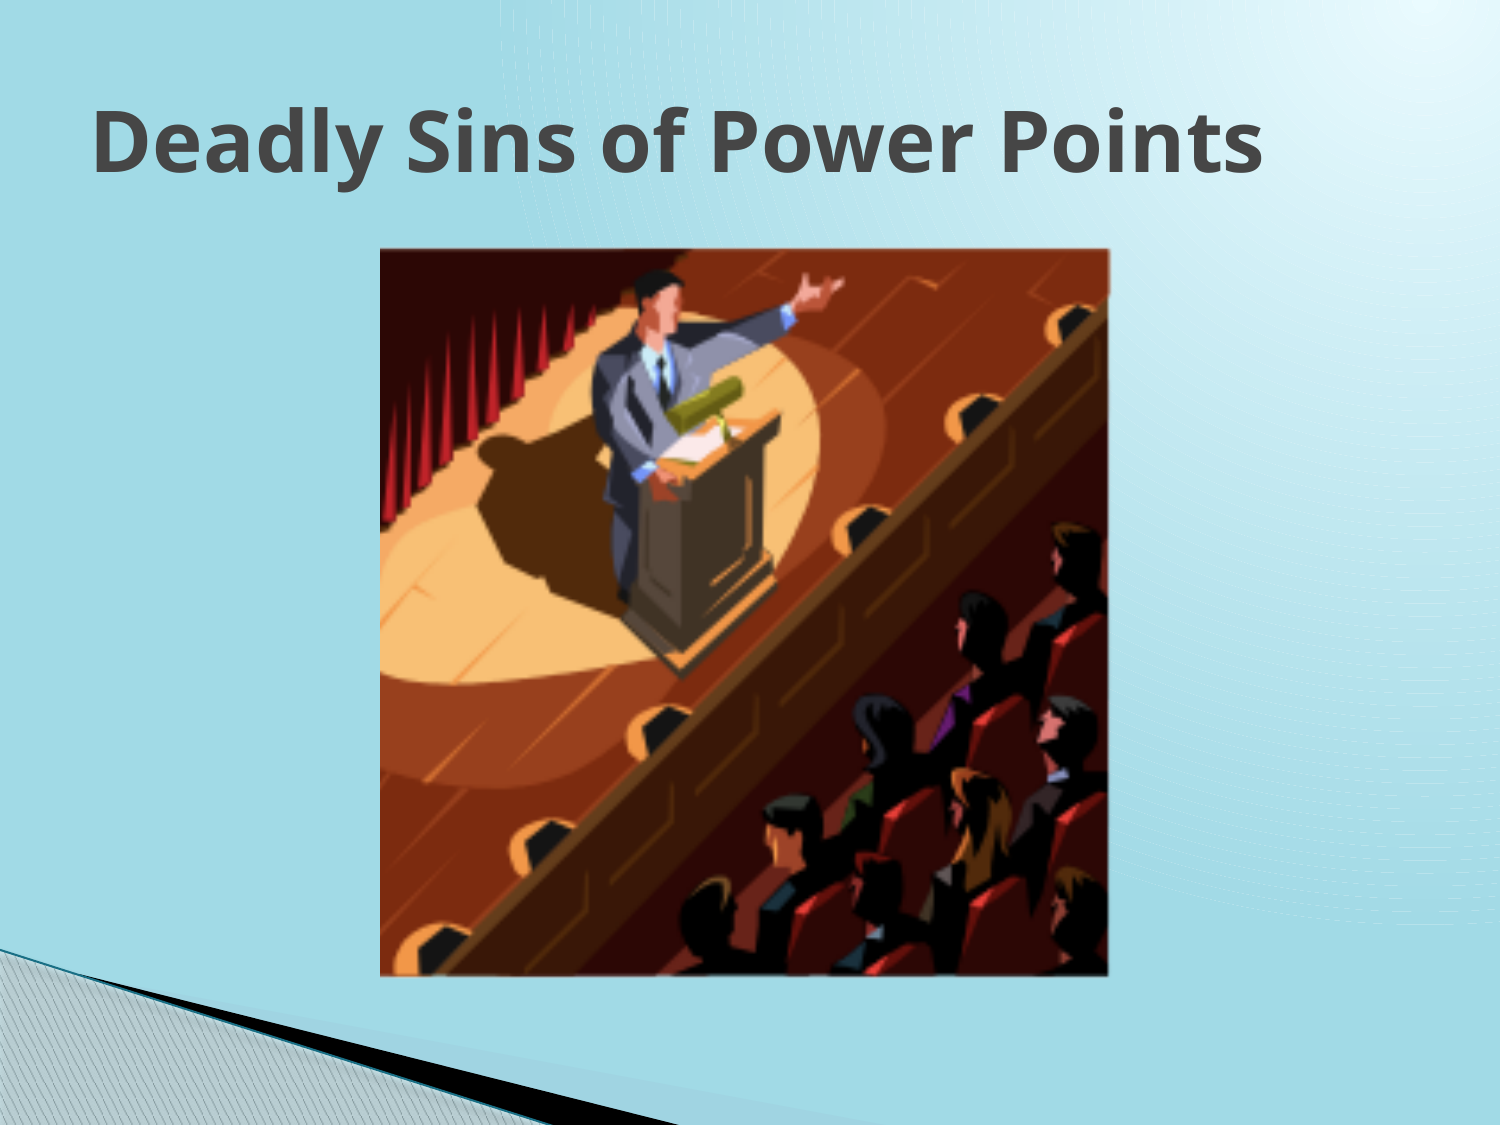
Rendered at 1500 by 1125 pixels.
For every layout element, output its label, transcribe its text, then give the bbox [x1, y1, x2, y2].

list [74, 242, 1426, 986]
title Deadly Sins of Power Points [75, 45, 1425, 233]
